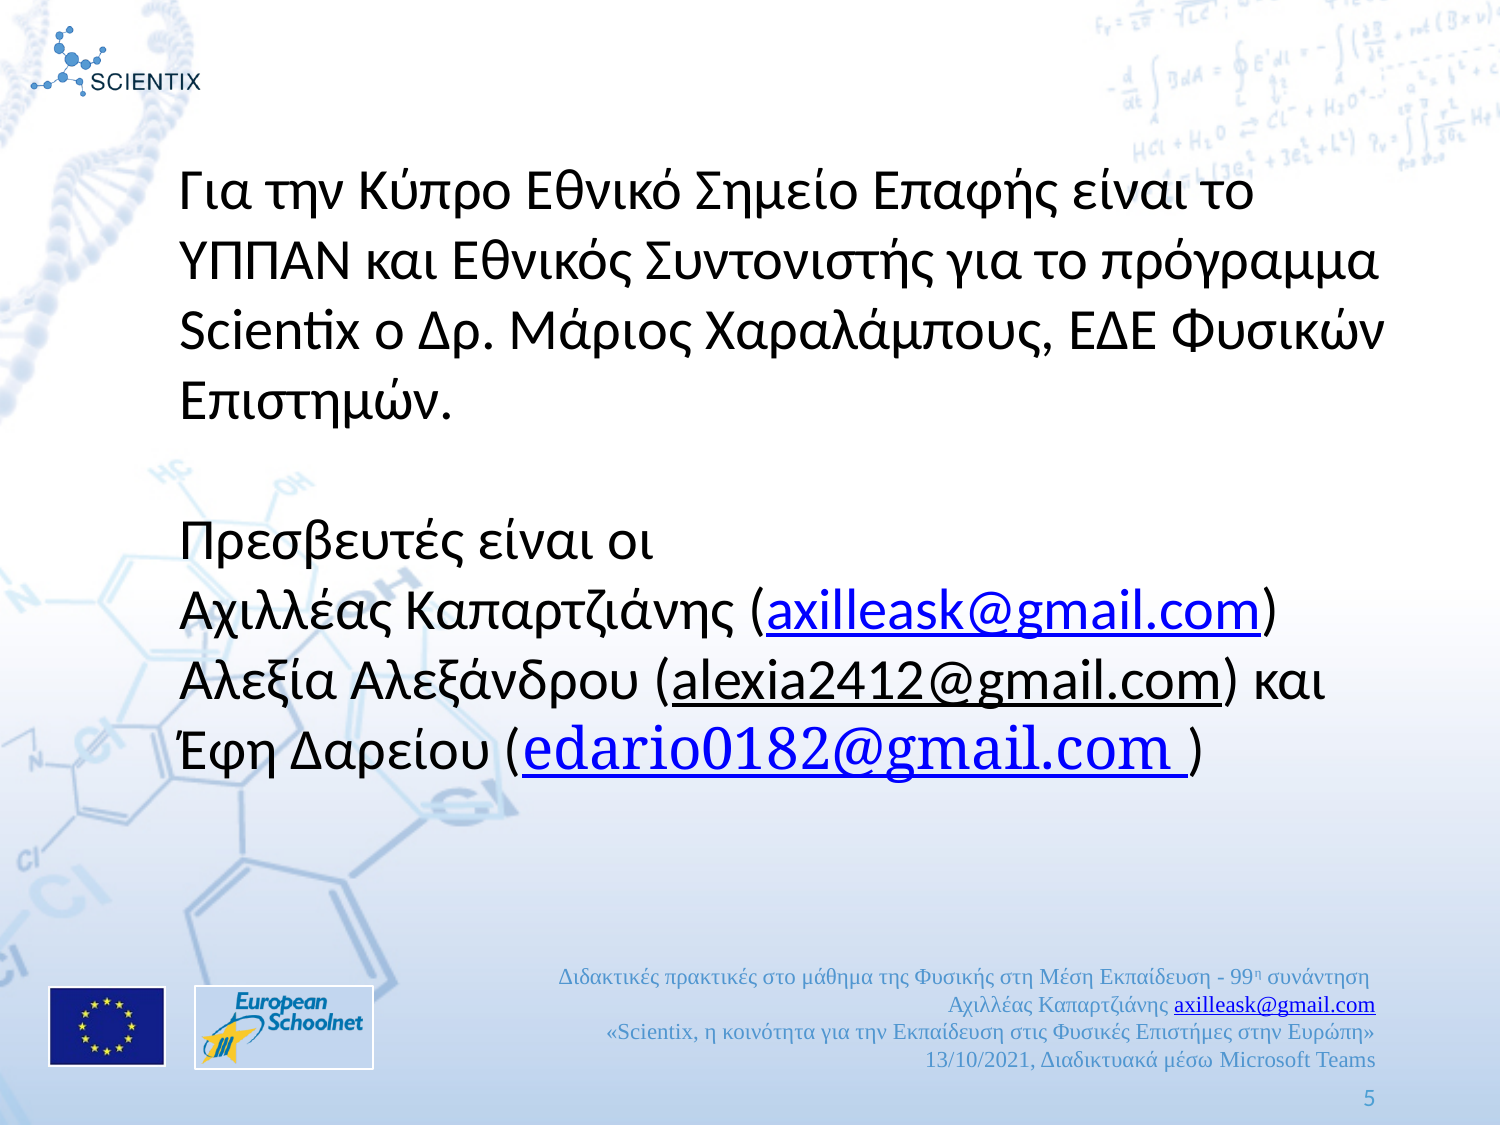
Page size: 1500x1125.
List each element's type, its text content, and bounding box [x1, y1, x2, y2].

picture [0, 0, 1500, 1125]
text_box Για την Κύπρο Εθνικό Σημείο Επαφής είναι το ΥΠΠΑΝ και Εθνικός Συντονιστής για το πρόγραμμα Scientix ο Δρ. Μάριος Χαραλάμπους, ΕΔΕ Φυσικών Επιστημών. Πρεσβευτές είναι οι Αχιλλέας Καπαρτζιάνης (axilleask@gmail.com) Αλεξία Αλεξάνδρου (alexia2412@gmail.com) και Έφη Δαρείου (edario0182@gmail.com ) [165, 143, 1445, 798]
